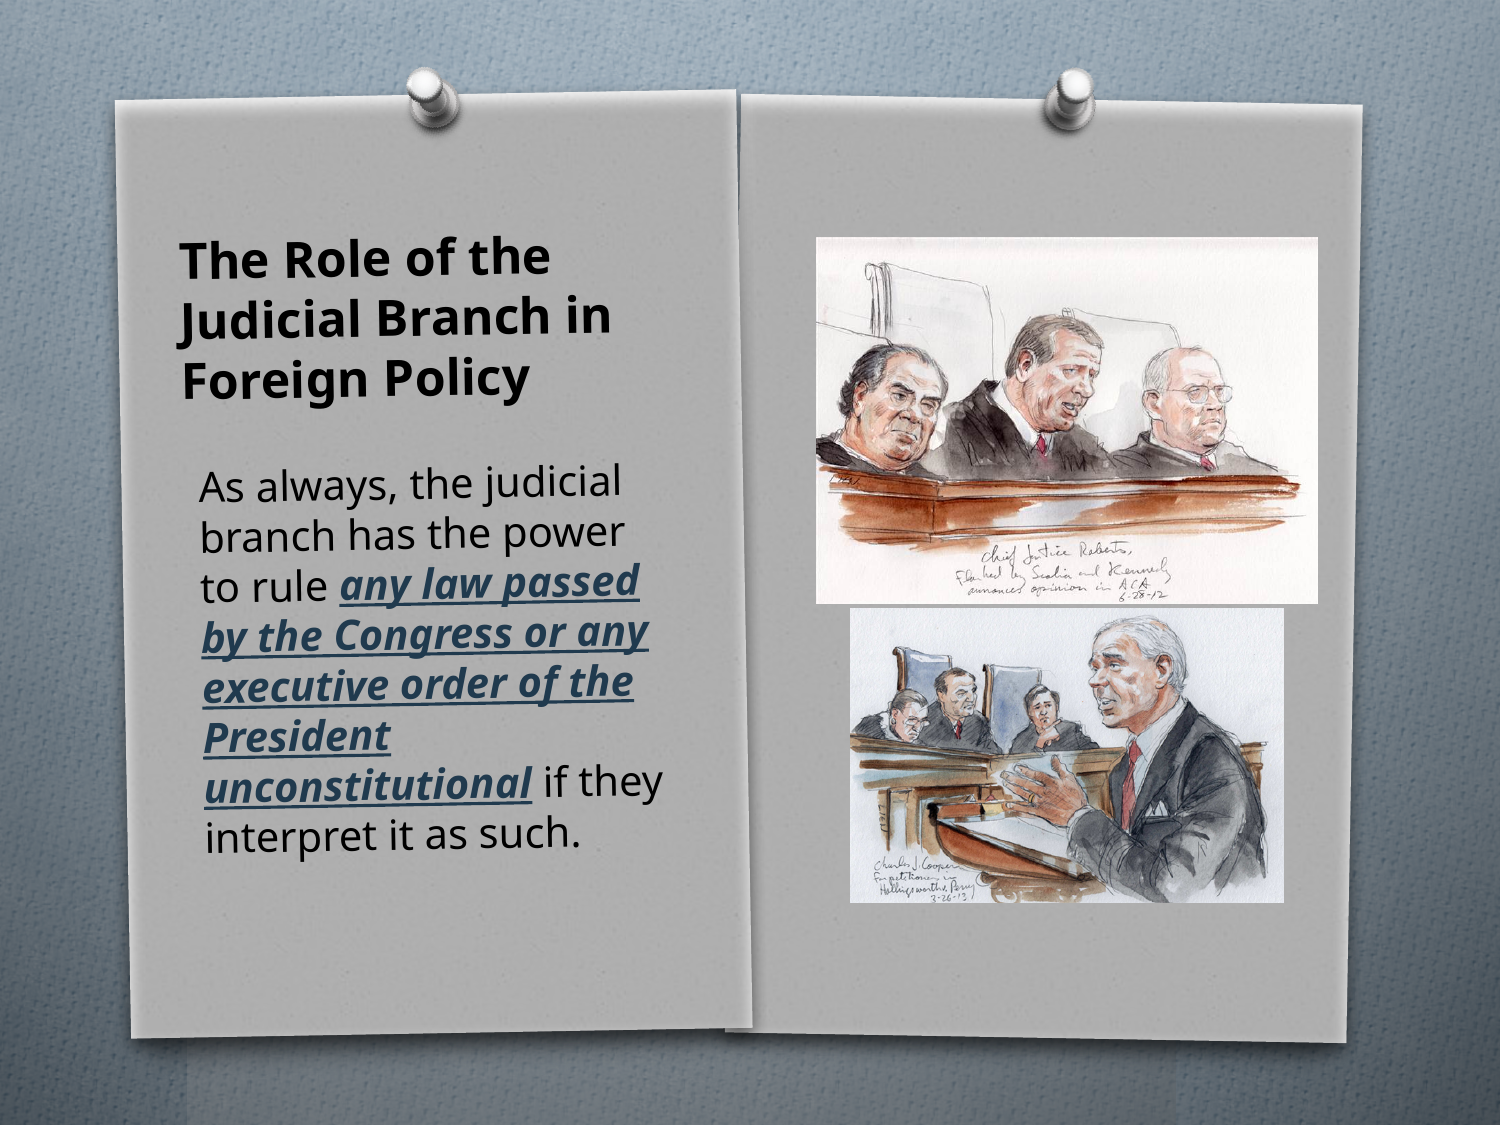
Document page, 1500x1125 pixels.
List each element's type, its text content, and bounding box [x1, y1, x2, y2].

picture [815, 237, 1319, 605]
picture [375, 33, 497, 157]
title The Role of the Judicial Branch in Foreign Policy [162, 162, 670, 418]
picture [1016, 41, 1138, 162]
list As always, the judicial branch has the power to rule any law passed by the Congress or any executive order of the President unconstitutional if they interpret it as such. [182, 445, 692, 944]
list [850, 608, 1284, 903]
